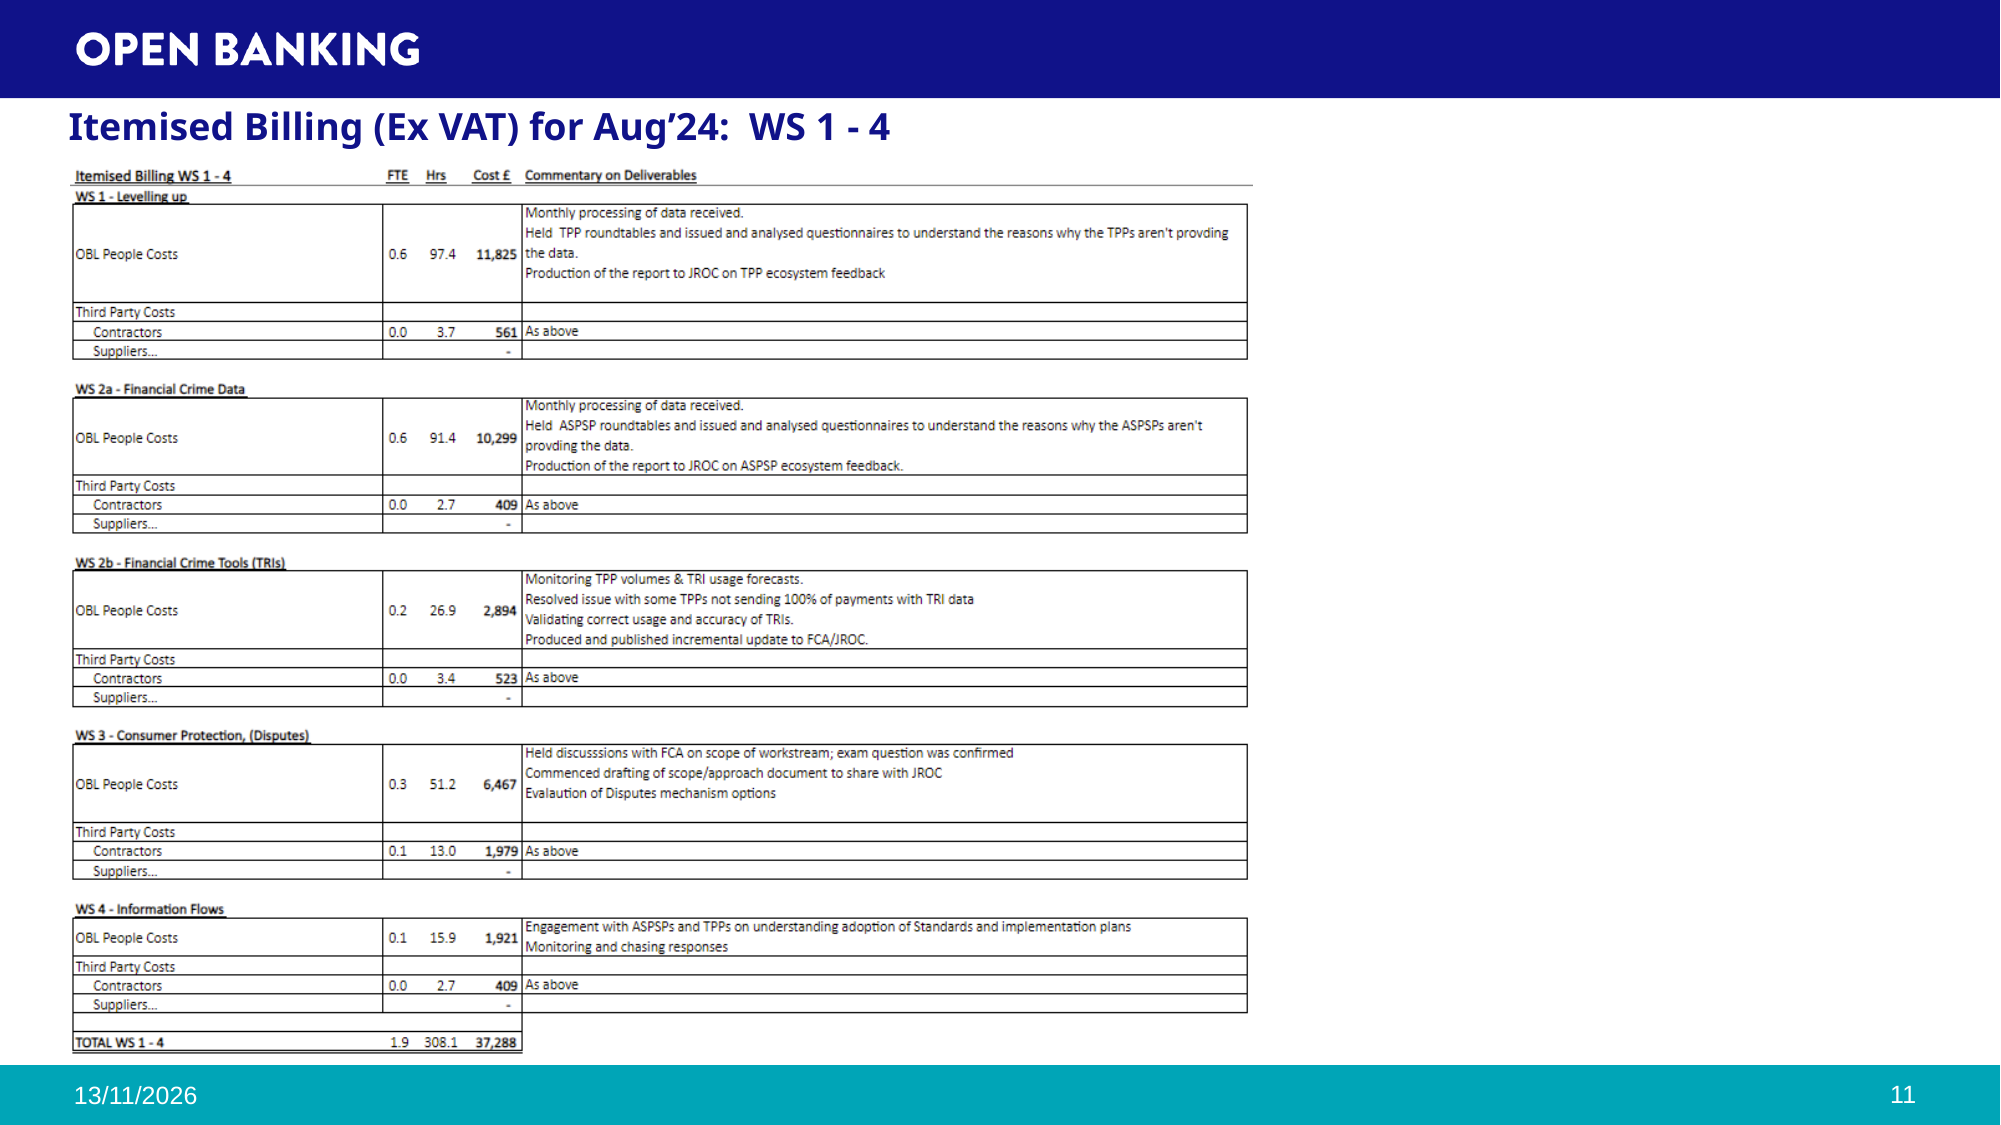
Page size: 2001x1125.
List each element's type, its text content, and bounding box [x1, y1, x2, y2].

picture [43, 0, 452, 99]
title Itemised Billing (Ex VAT) for Aug’24: WS 1 - 4 [53, 100, 1628, 182]
picture [70, 166, 1253, 1065]
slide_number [59, 1065, 509, 1125]
slide_number 11 [1412, 1064, 1932, 1124]
footer [662, 1064, 1338, 1124]
